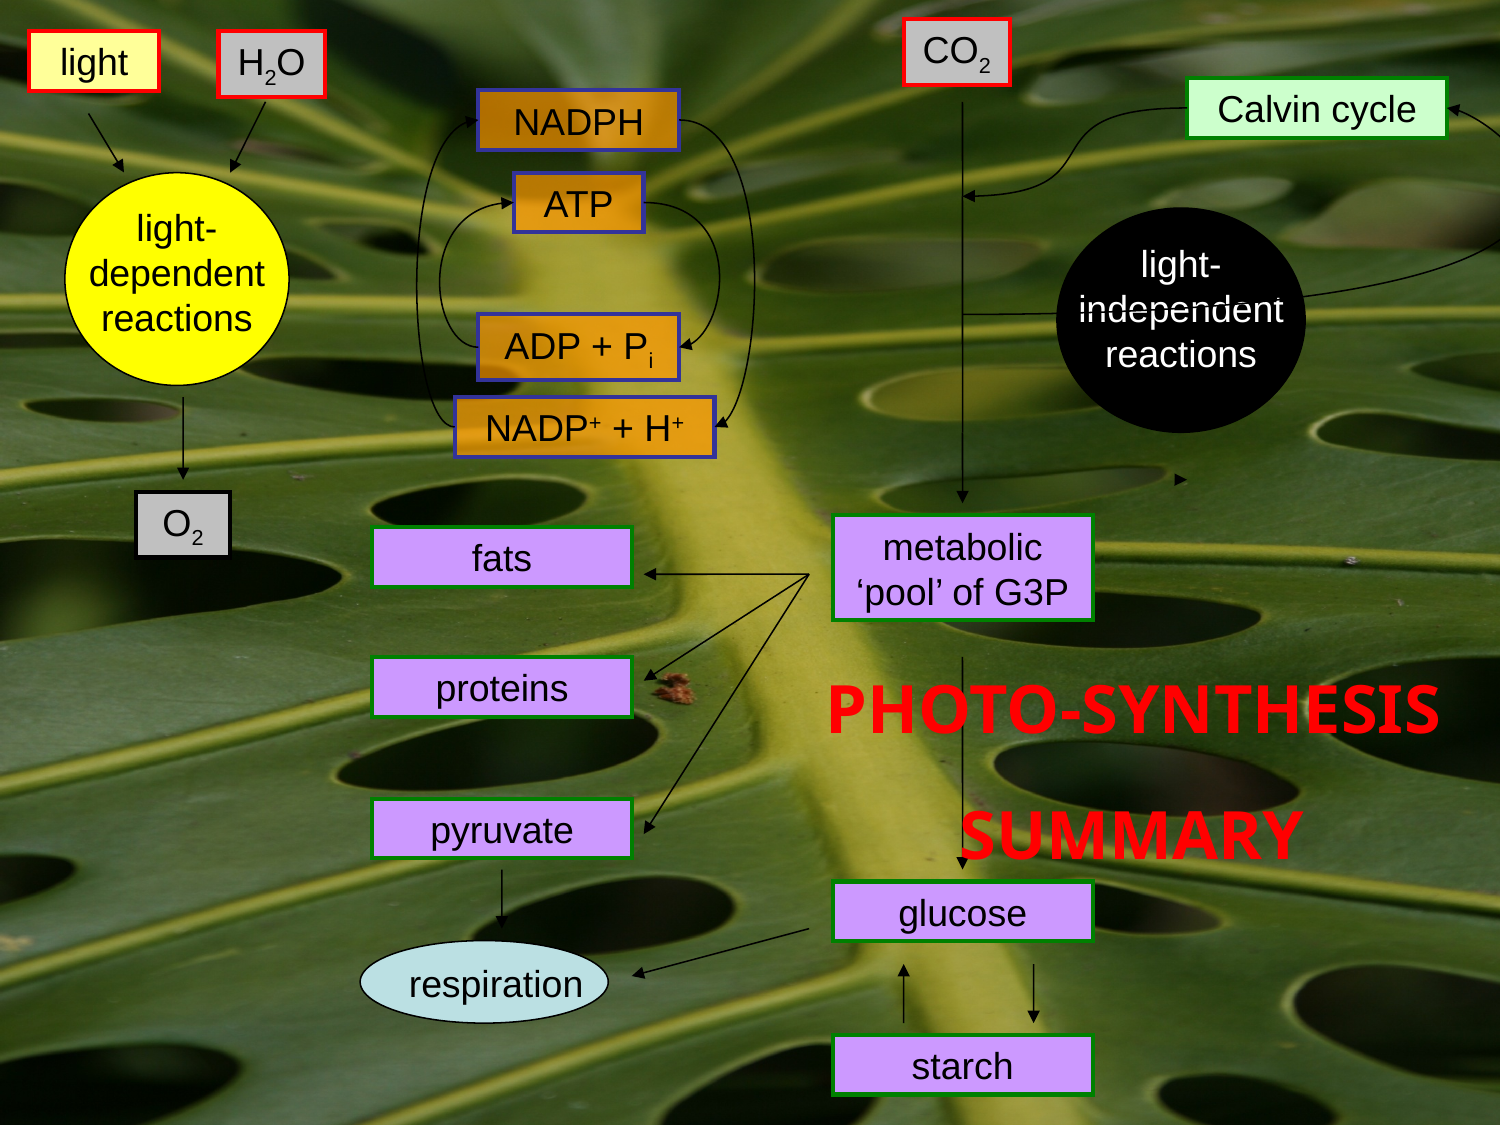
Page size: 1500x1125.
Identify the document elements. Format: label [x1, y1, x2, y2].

text_box [29, 18, 1500, 1100]
picture [0, 0, 1500, 1125]
